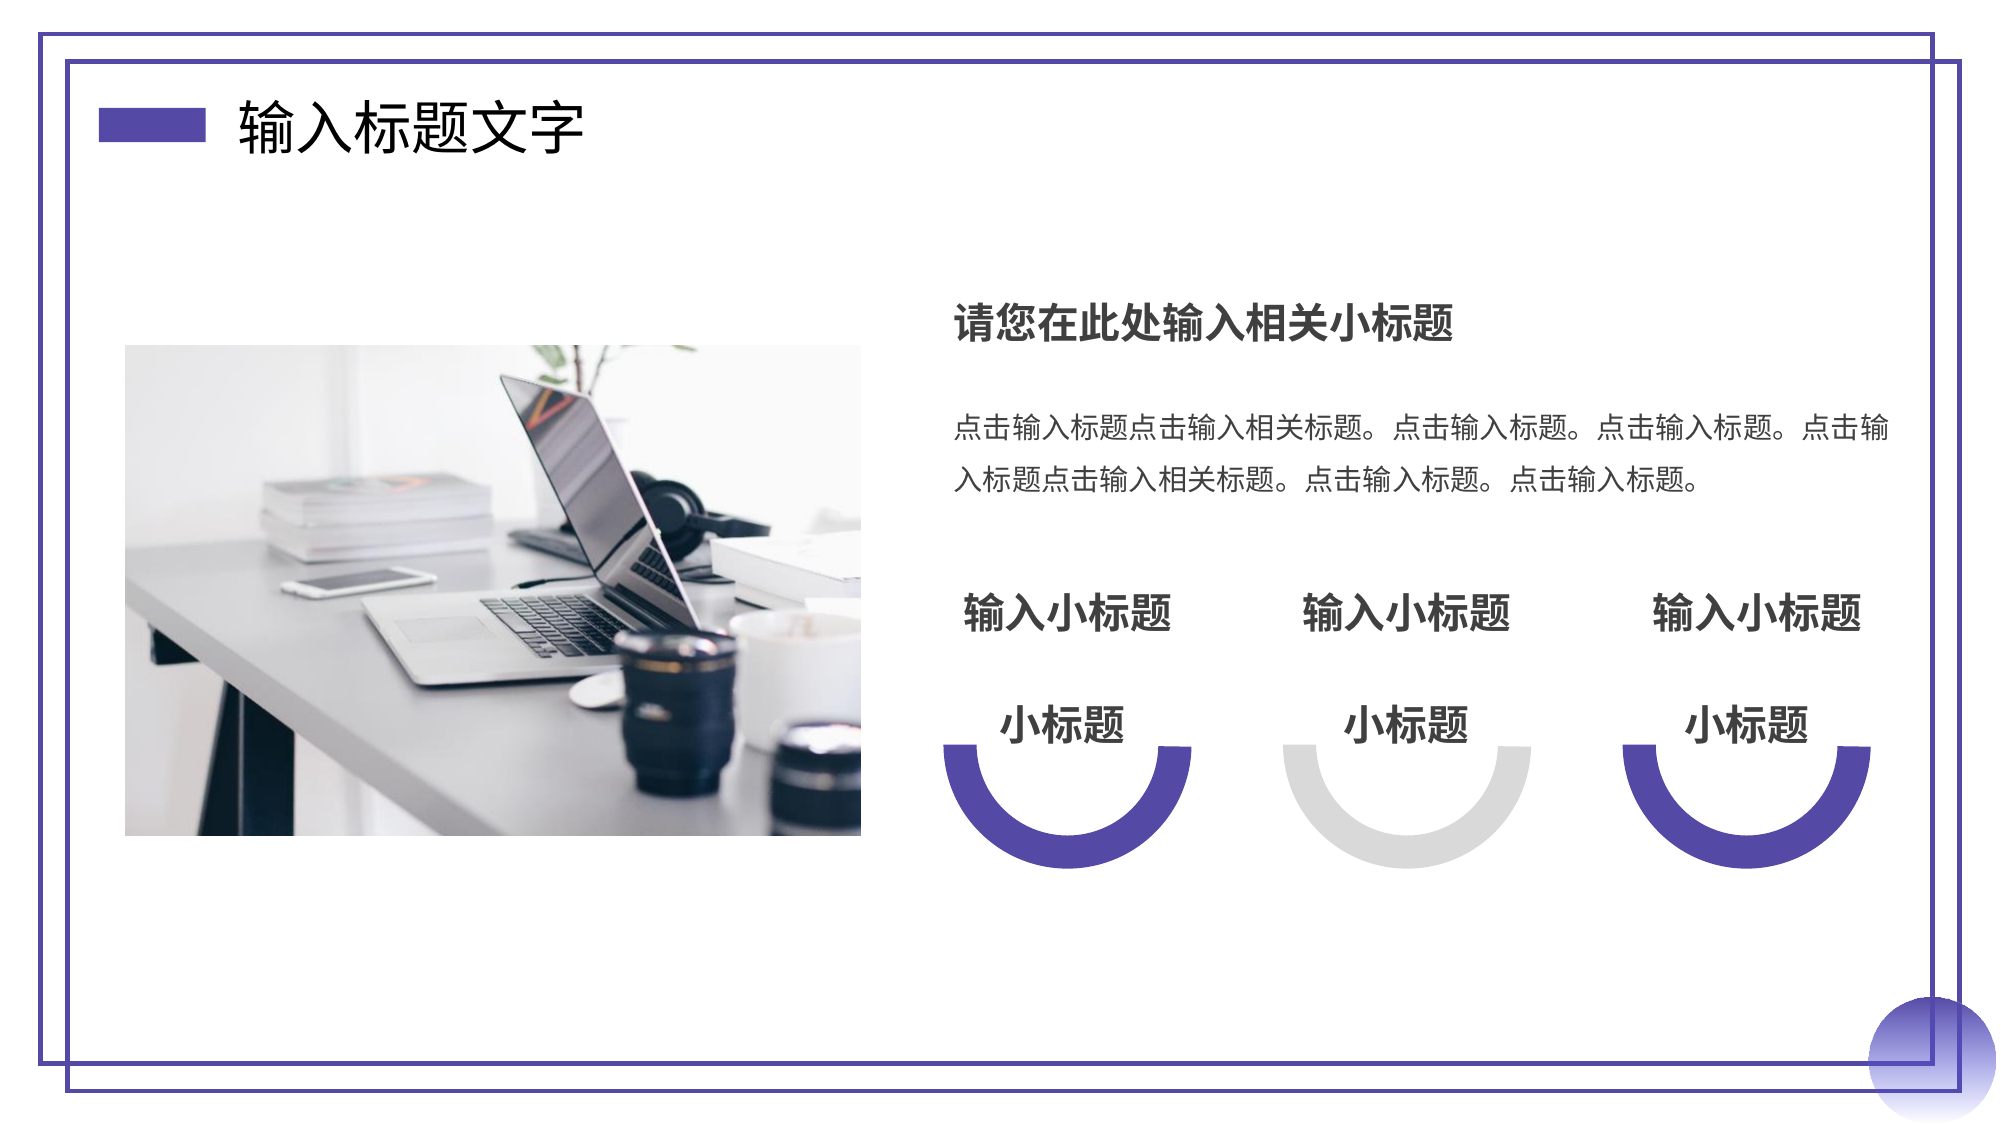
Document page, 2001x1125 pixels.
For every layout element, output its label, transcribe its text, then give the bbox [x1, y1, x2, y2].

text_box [1622, 620, 1871, 869]
text_box 输入小标题 [912, 579, 1223, 644]
text_box 输入小标题 [1602, 579, 1912, 644]
text_box 输入小标题 [1252, 579, 1562, 644]
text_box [943, 620, 1192, 869]
picture [125, 345, 861, 836]
text_box 点击输入标题点击输入相关标题。点击输入标题。点击输入标题。点击输入标题点击输入相关标题。点击输入标题。点击输入标题。 [938, 384, 1931, 504]
text_box 请您在此处输入相关小标题 [938, 289, 1476, 354]
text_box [1282, 620, 1532, 869]
